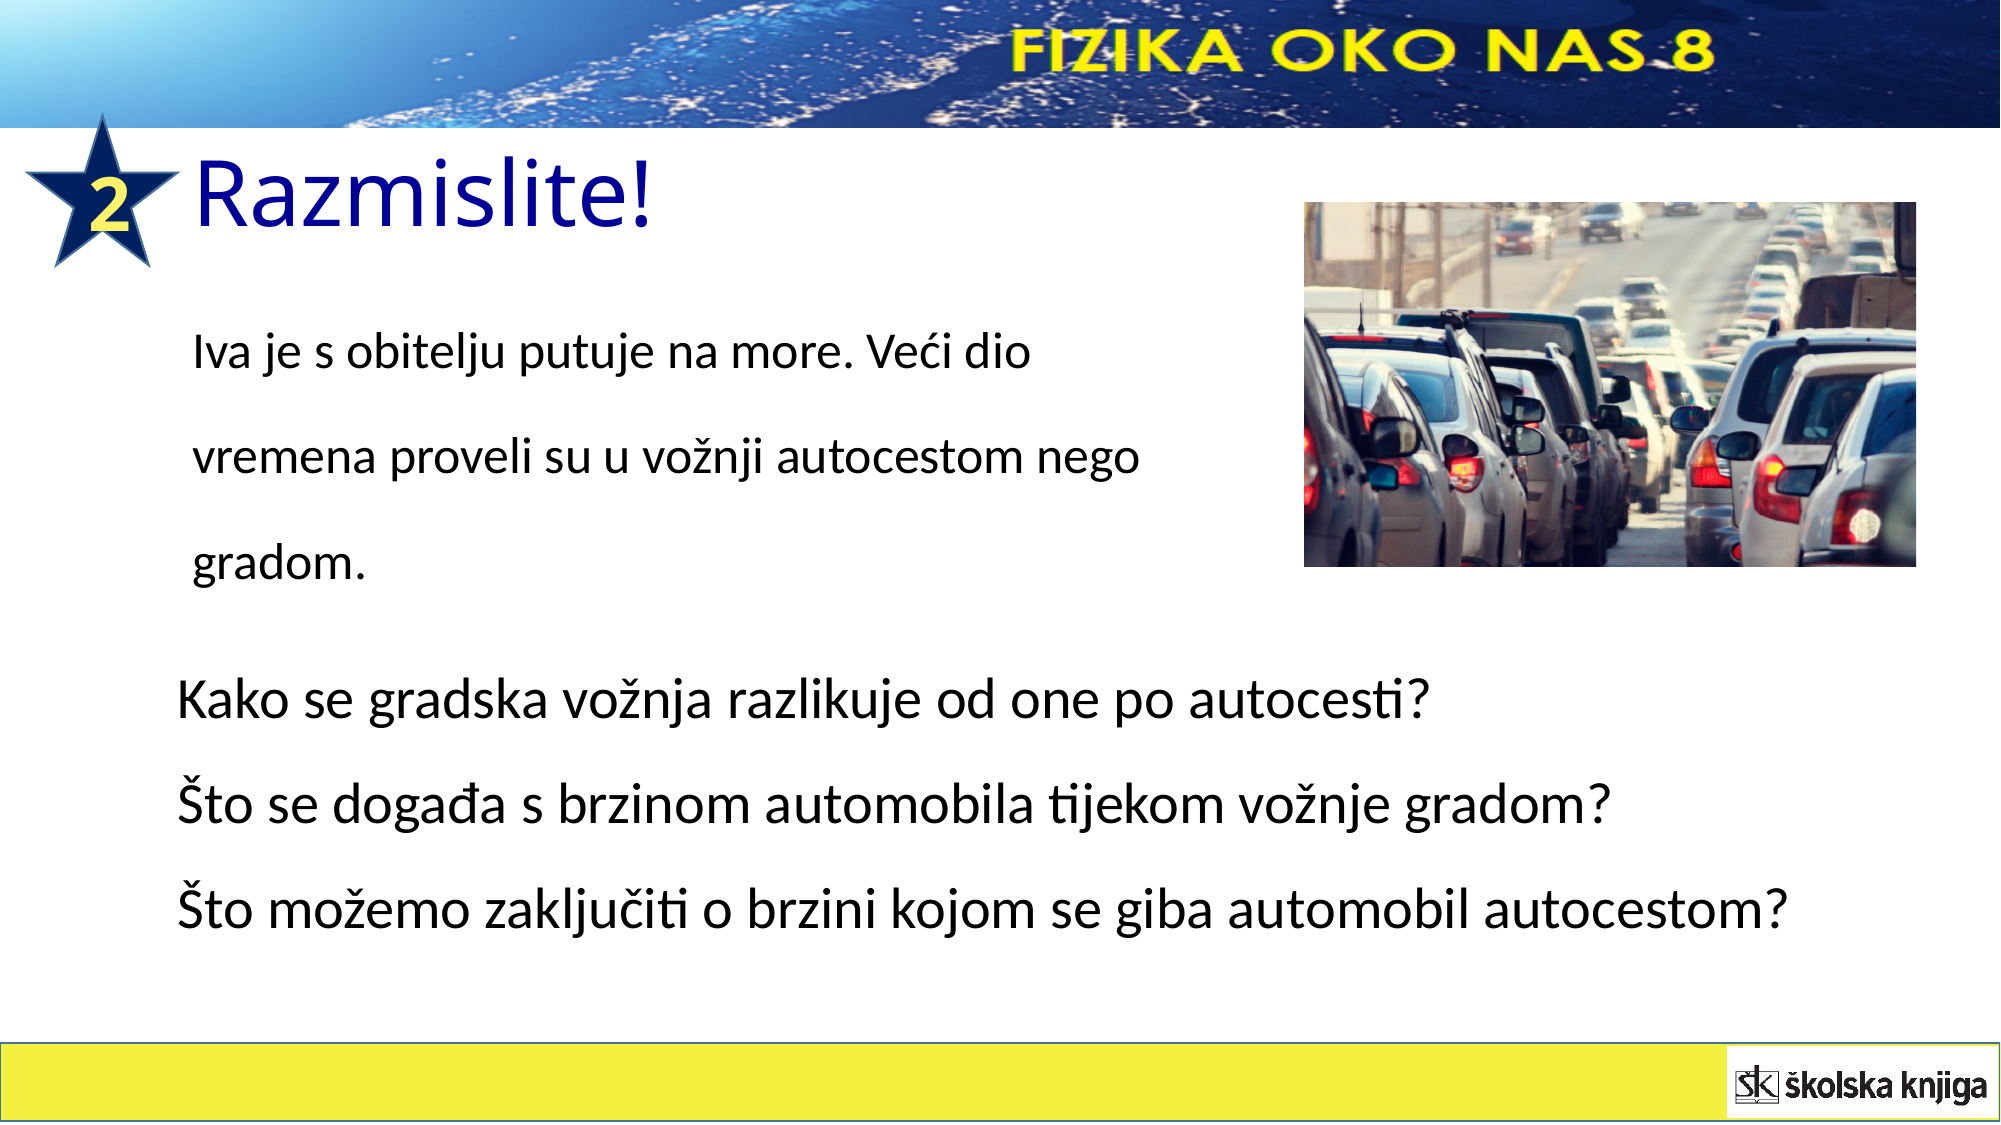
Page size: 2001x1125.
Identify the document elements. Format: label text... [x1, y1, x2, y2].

picture [1304, 202, 1917, 567]
list Iva je s obitelju putuje na more. Veći dio vremena proveli su u vožnji autocestom nego gradom. [177, 265, 1160, 598]
title Razmislite! [177, 115, 1825, 278]
text_box 2 [24, 111, 181, 269]
text_box Kako se gradska vožnja razlikuje od one po autocesti? Što se događa s brzinom automobila tijekom vožnje gradom? Što možemo zaključiti o brzini kojom se giba automobil autocestom? [162, 618, 1917, 948]
picture [0, 0, 2000, 128]
picture [1727, 1046, 1998, 1118]
